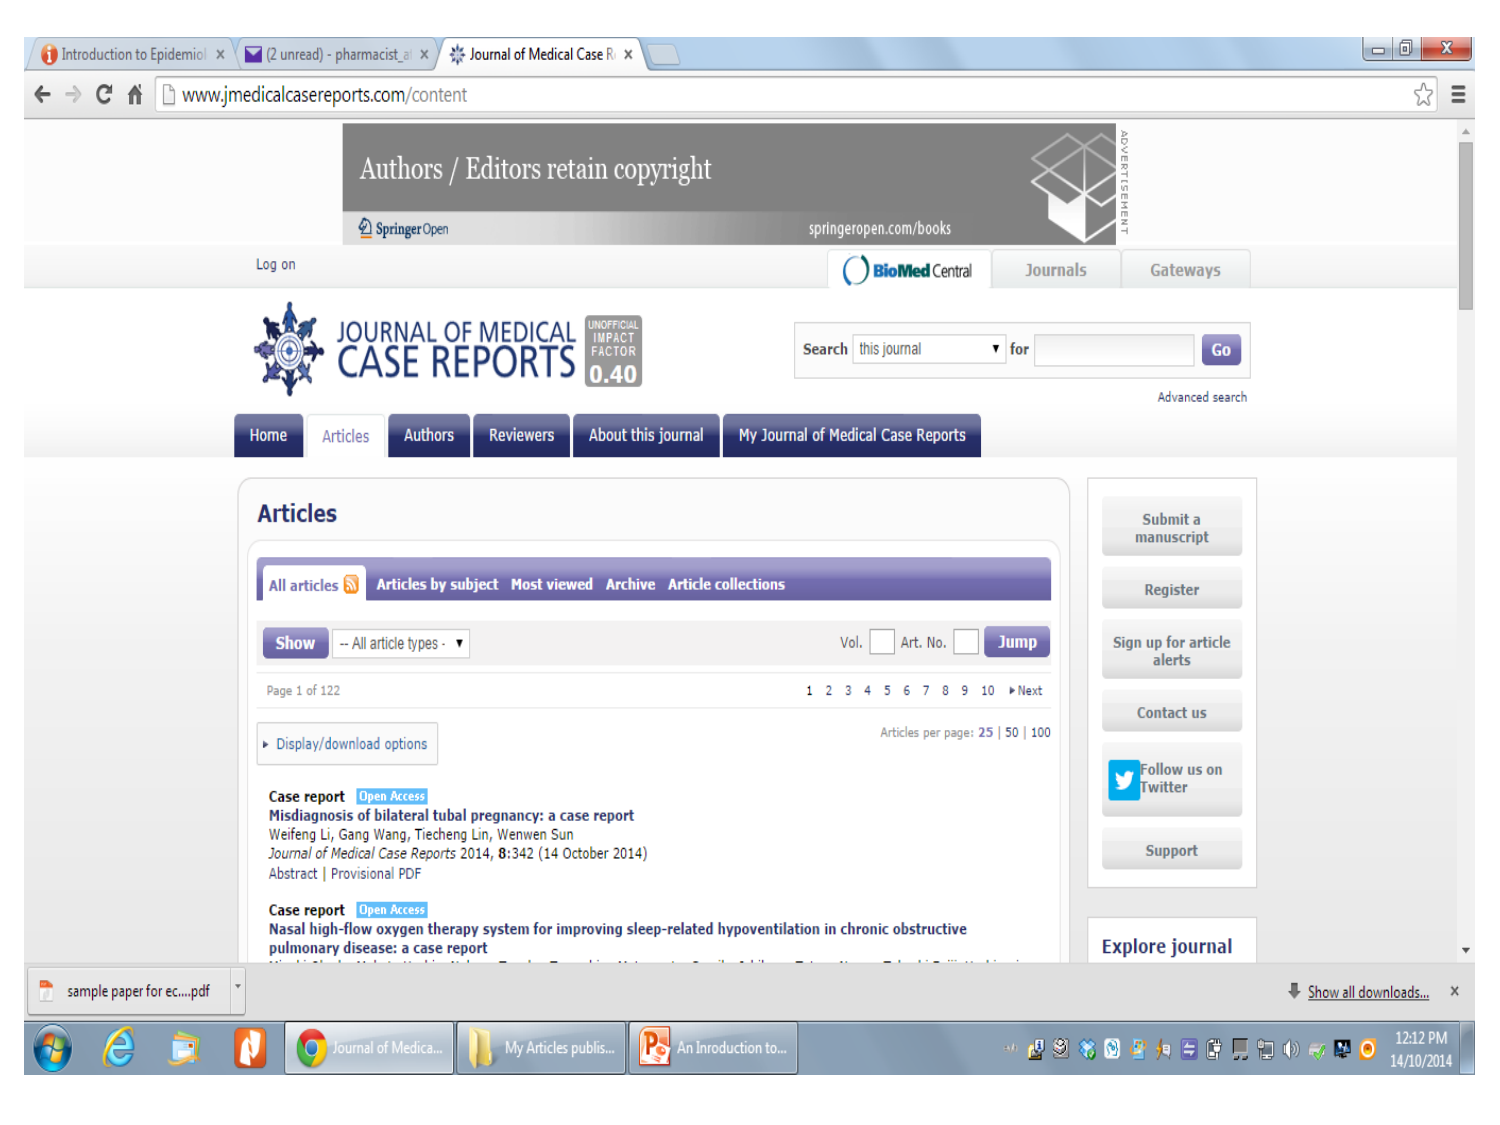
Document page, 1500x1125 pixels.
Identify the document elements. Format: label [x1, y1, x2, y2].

picture [24, 37, 1476, 1076]
